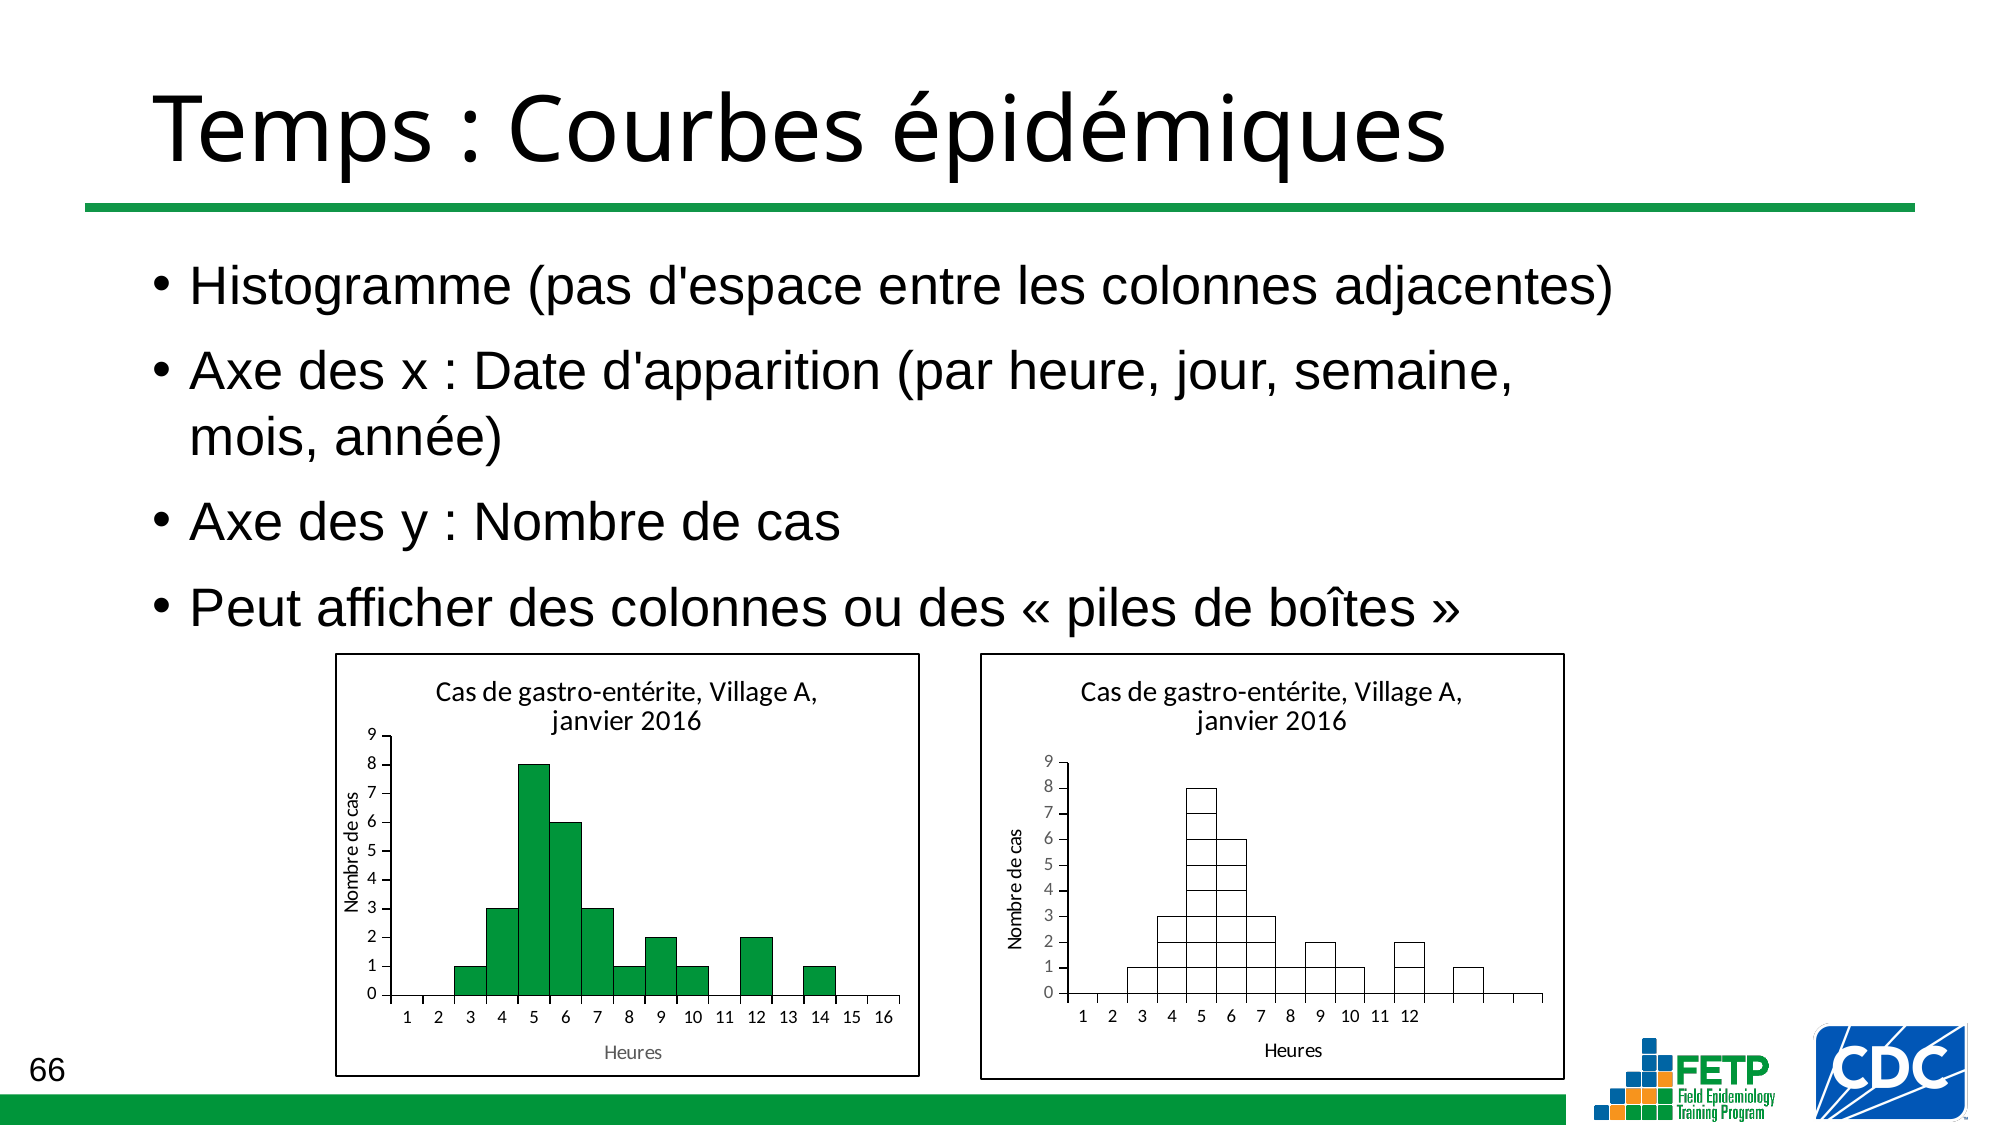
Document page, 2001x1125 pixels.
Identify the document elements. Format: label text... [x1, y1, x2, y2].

chart [980, 653, 1565, 1081]
title Temps : Courbes épidémiques [137, 75, 1863, 207]
list Histogramme (pas d'espace entre les colonnes adjacentes) Axe des x : Date d'apparition (par heure, jour, semaine, mois, année) Axe des y : Nombre de cas Peut afficher des colonnes ou des « piles de boîtes » [137, 242, 1863, 1004]
picture [1594, 1038, 1775, 1122]
picture [1813, 1023, 1968, 1122]
chart [335, 653, 920, 1077]
